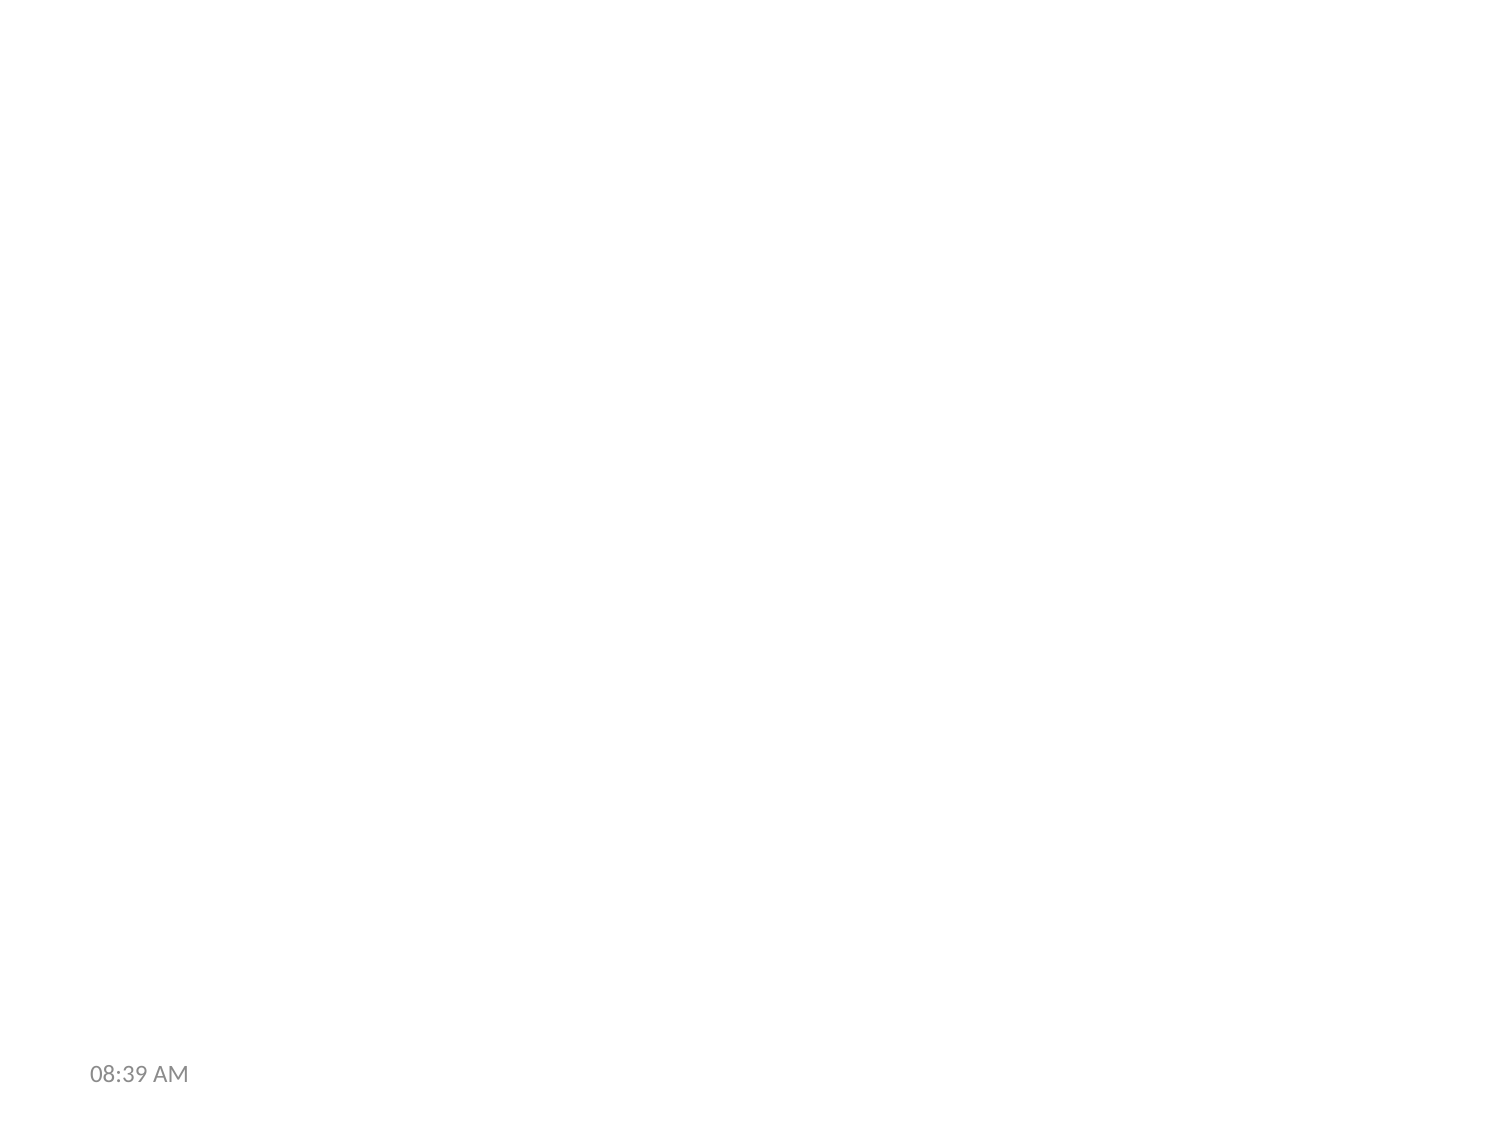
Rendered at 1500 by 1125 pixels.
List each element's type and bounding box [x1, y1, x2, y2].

slide_number [75, 1042, 425, 1103]
